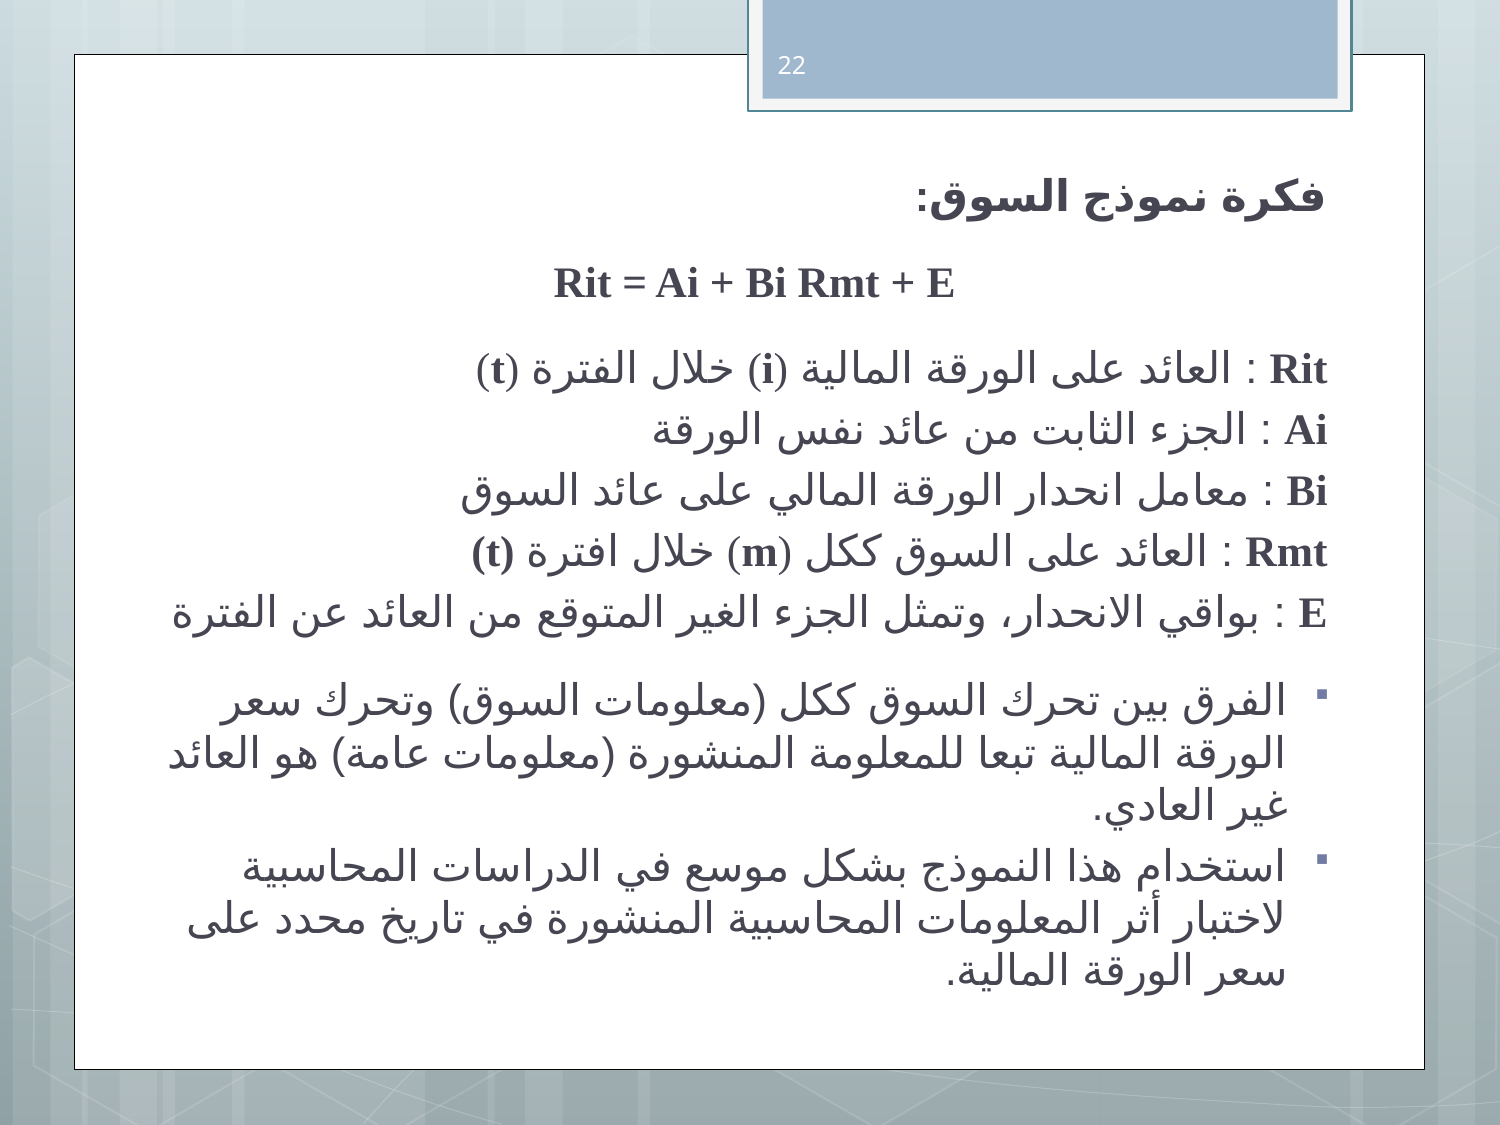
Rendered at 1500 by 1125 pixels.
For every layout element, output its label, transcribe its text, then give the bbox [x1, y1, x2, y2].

slide_number 22 [762, 36, 982, 97]
list فكرة نموذج السوق: Rit = Ai + Bi Rmt + E Rit : العائد على الورقة المالية (i) خلال الفترة (t) Ai : الجزء الثابت من عائد نفس الورقة Bi : معامل انحدار الورقة المالي على عائد السوق Rmt : العائد على السوق ككل (m) خلال افترة (t) E : بواقي الانحدار، وتمثل الجزء الغير المتوقع من العائد عن الفترة الفرق بين تحرك السوق ككل (معلومات السوق) وتحرك سعر الورقة المالية تبعا للمعلومة المنشورة (معلومات عامة) هو العائد غير العادي. استخدام هذا النموذج بشكل موسع في الدراسات المحاسبية لاختبار أثر المعلومات المحاسبية المنشورة في تاريخ محدد على سعر الورقة المالية. [147, 160, 1353, 1012]
